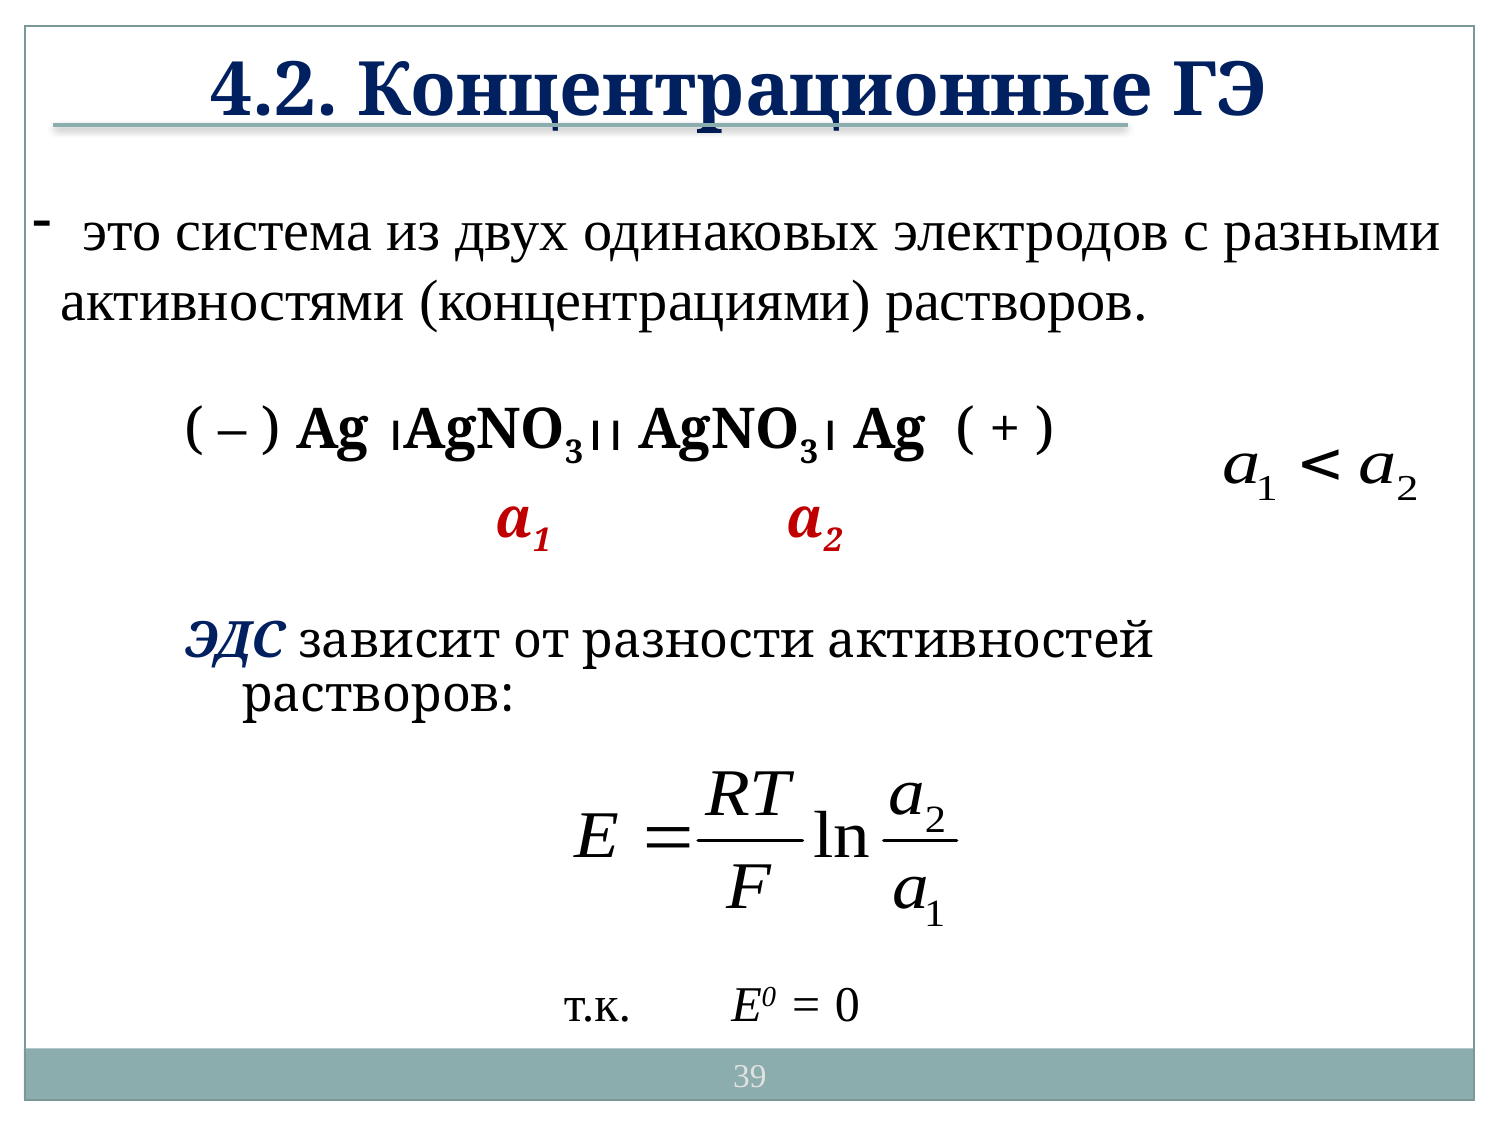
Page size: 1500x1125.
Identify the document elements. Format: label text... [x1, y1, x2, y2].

text_box 4.2. Концентрационные ГЭ [64, 32, 1416, 138]
text_box ЭДС зависит от разности активностей растворов: [171, 606, 1376, 730]
text_box т.к. Е0 = 0 [549, 964, 928, 1039]
text_box ( – ) Ag AgNO3 AgNO3 Ag ( + ) ɑ1 ɑ2 [53, 385, 1187, 563]
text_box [560, 751, 971, 941]
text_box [1210, 420, 1435, 516]
text_box это система из двух одинаковых электродов с разными активностями (концентрациями) растворов. [17, 184, 1471, 340]
slide_number 39 [699, 1039, 800, 1110]
